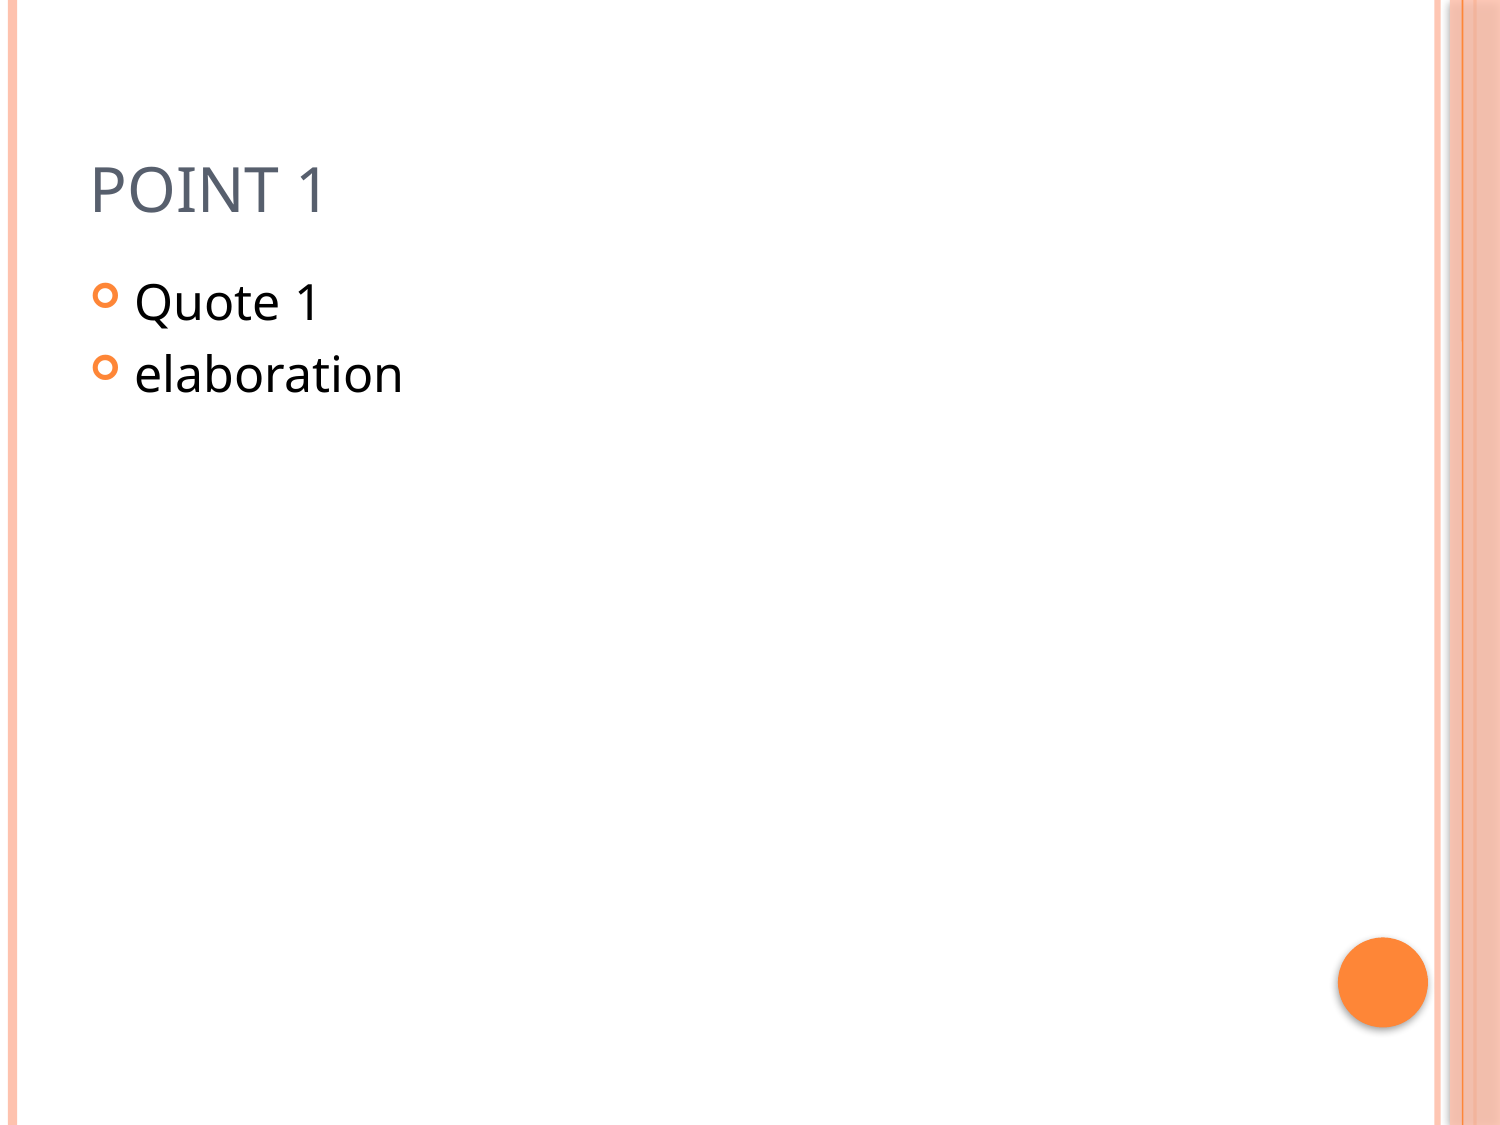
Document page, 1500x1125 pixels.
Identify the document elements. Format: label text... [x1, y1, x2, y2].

list Quote 1 elaboration [75, 262, 1300, 1062]
title Point 1 [75, 45, 1300, 233]
